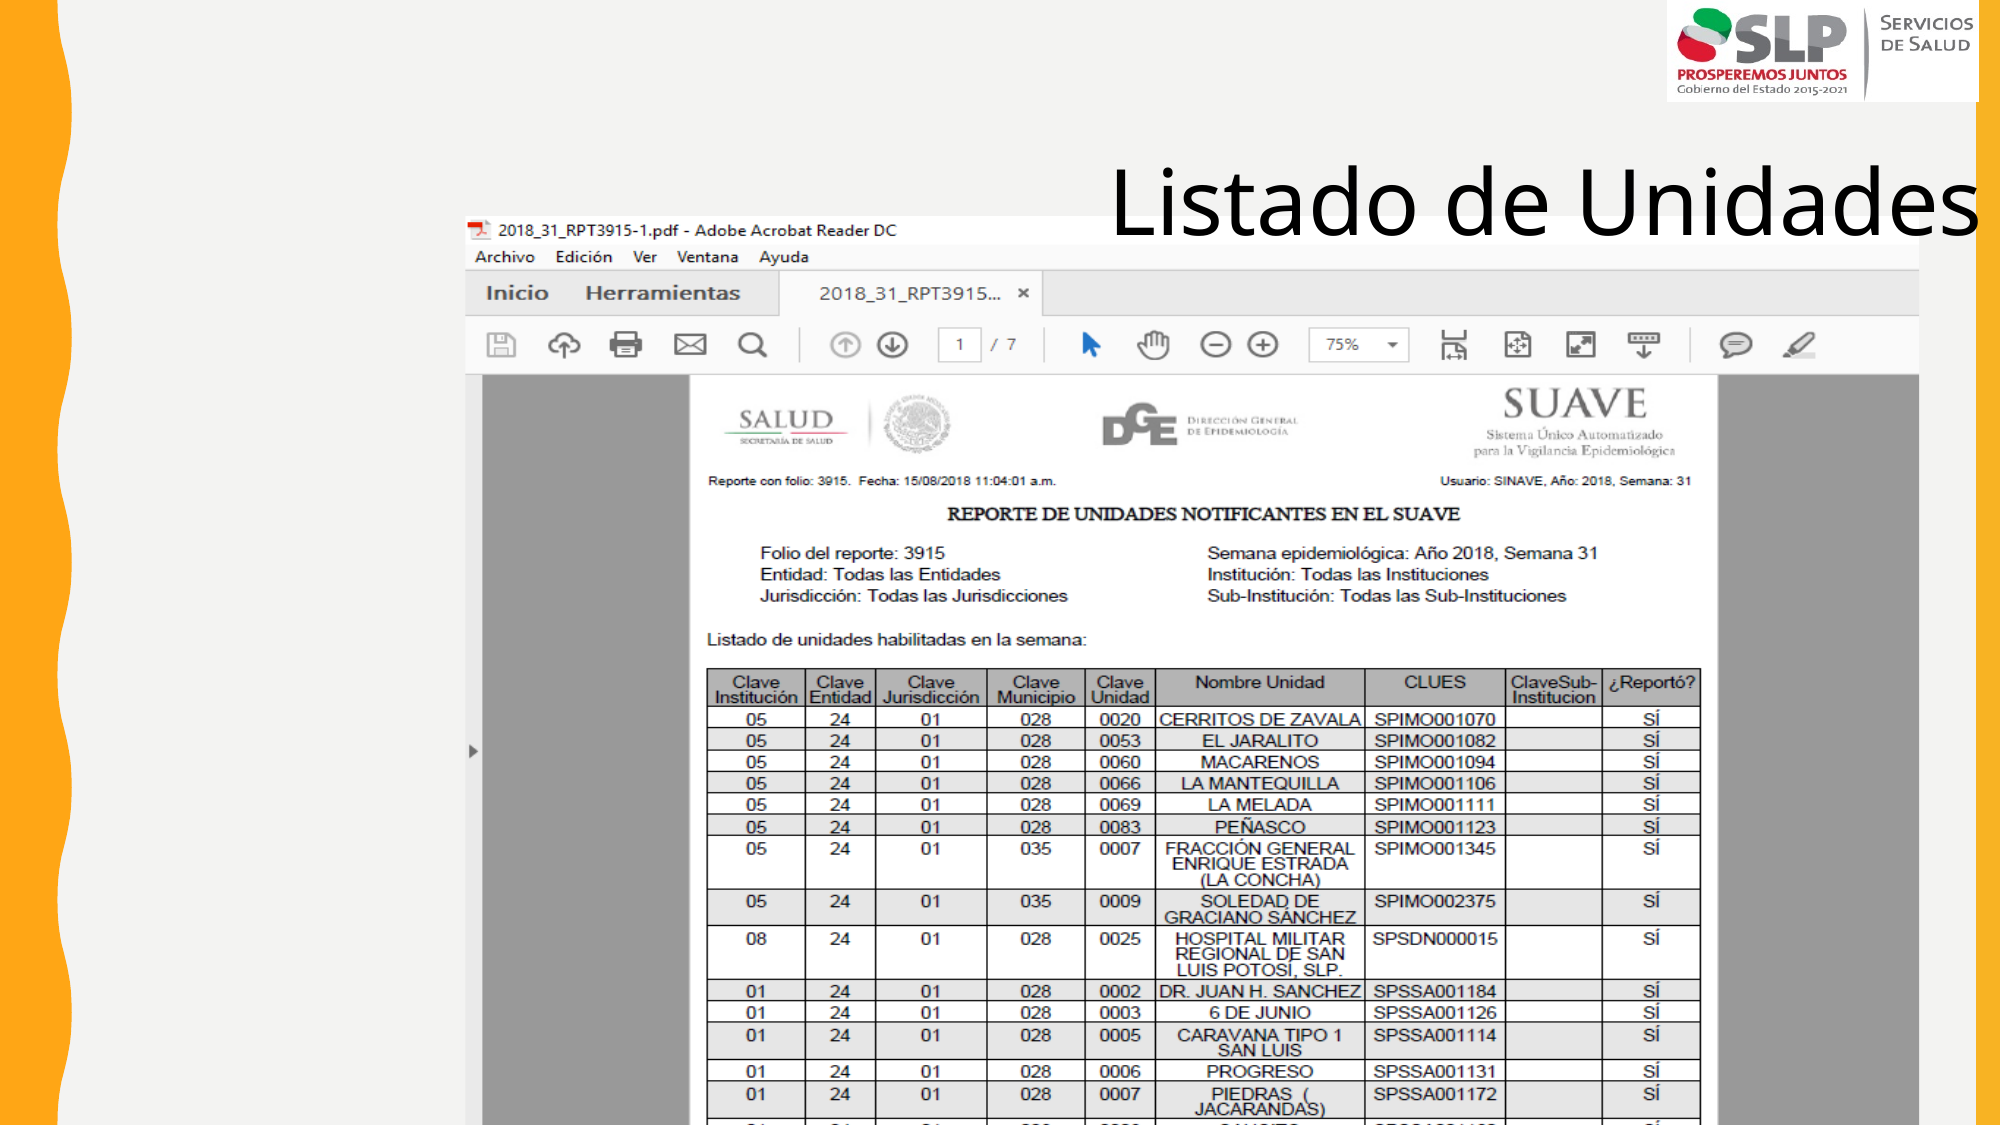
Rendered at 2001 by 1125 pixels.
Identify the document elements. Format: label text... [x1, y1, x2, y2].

picture [1667, 0, 1979, 102]
text_box Listado de Unidades [1093, 136, 2000, 262]
picture [465, 216, 1920, 1125]
